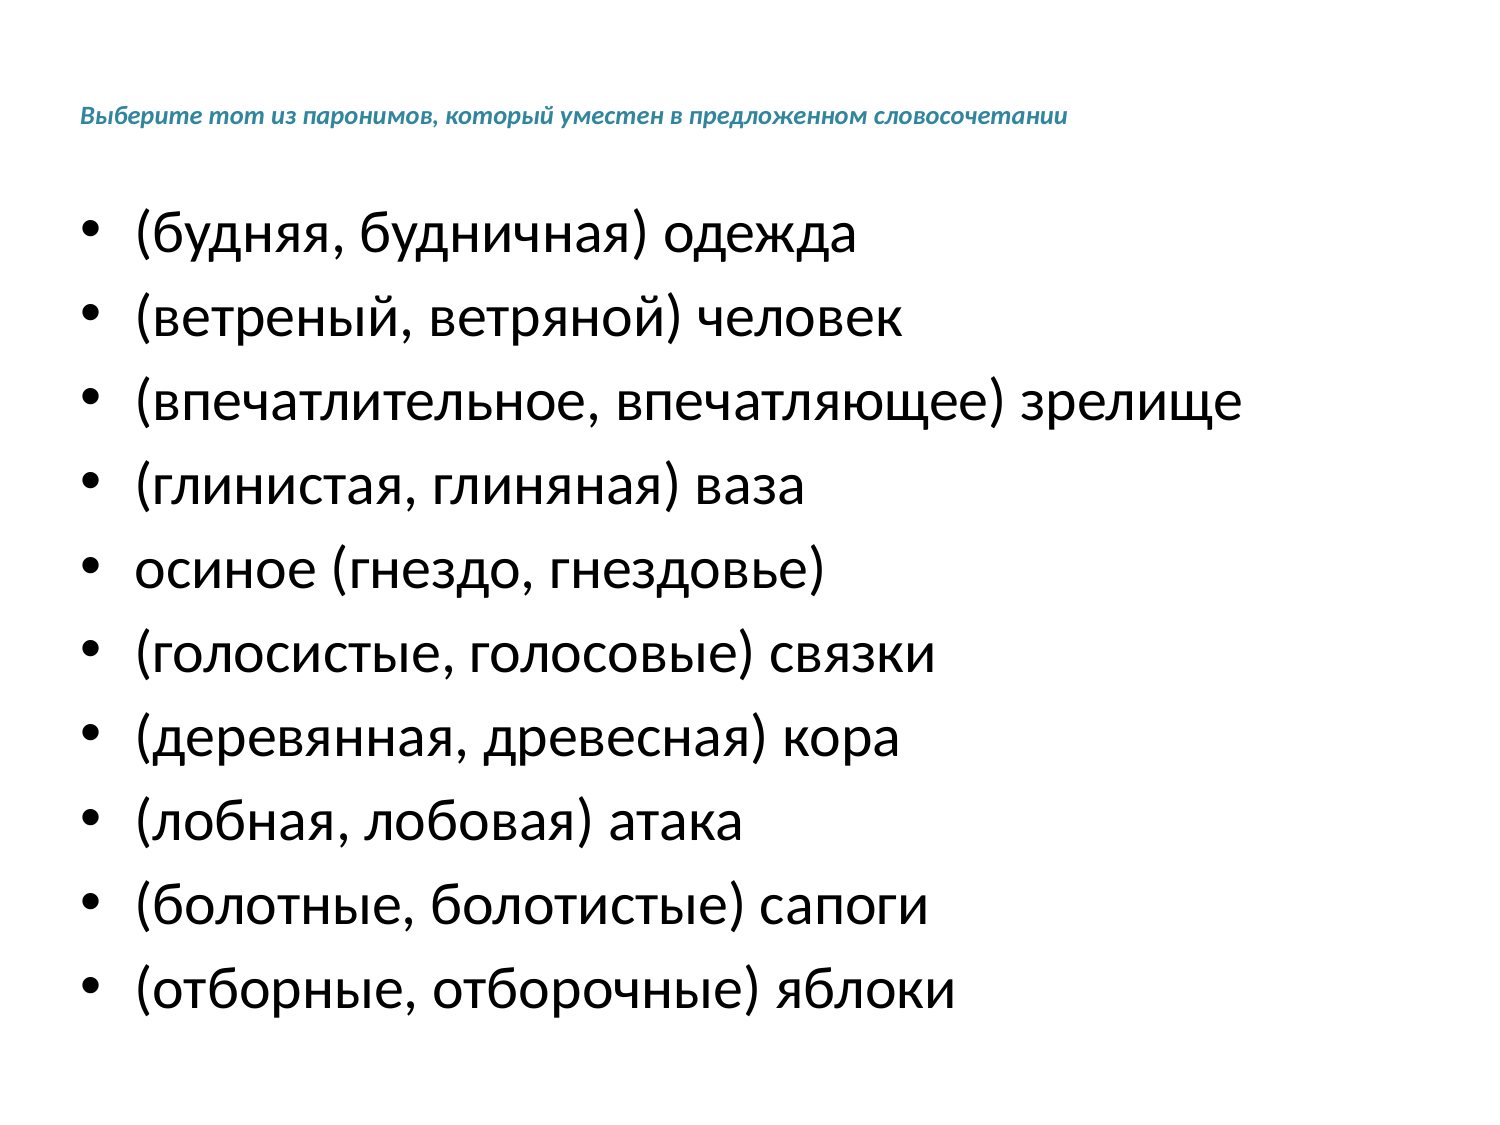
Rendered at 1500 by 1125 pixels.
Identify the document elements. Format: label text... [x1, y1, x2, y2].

title Выберите тот из паронимов, который уместен в предложенном словосочетании [64, 90, 1415, 183]
list (будняя, будничная) одежда (ветреный, ветряной) человек (впечатлительное, впечатляющее) зрелище (глинистая, глиняная) ваза осиное (гнездо, гнездовье) (голосистые, голосовые) связки (деревянная, древесная) кора (лобная, лобовая) атака (болотные, болотистые) сапоги (отборные, отборочные) яблоки [64, 184, 1415, 1035]
